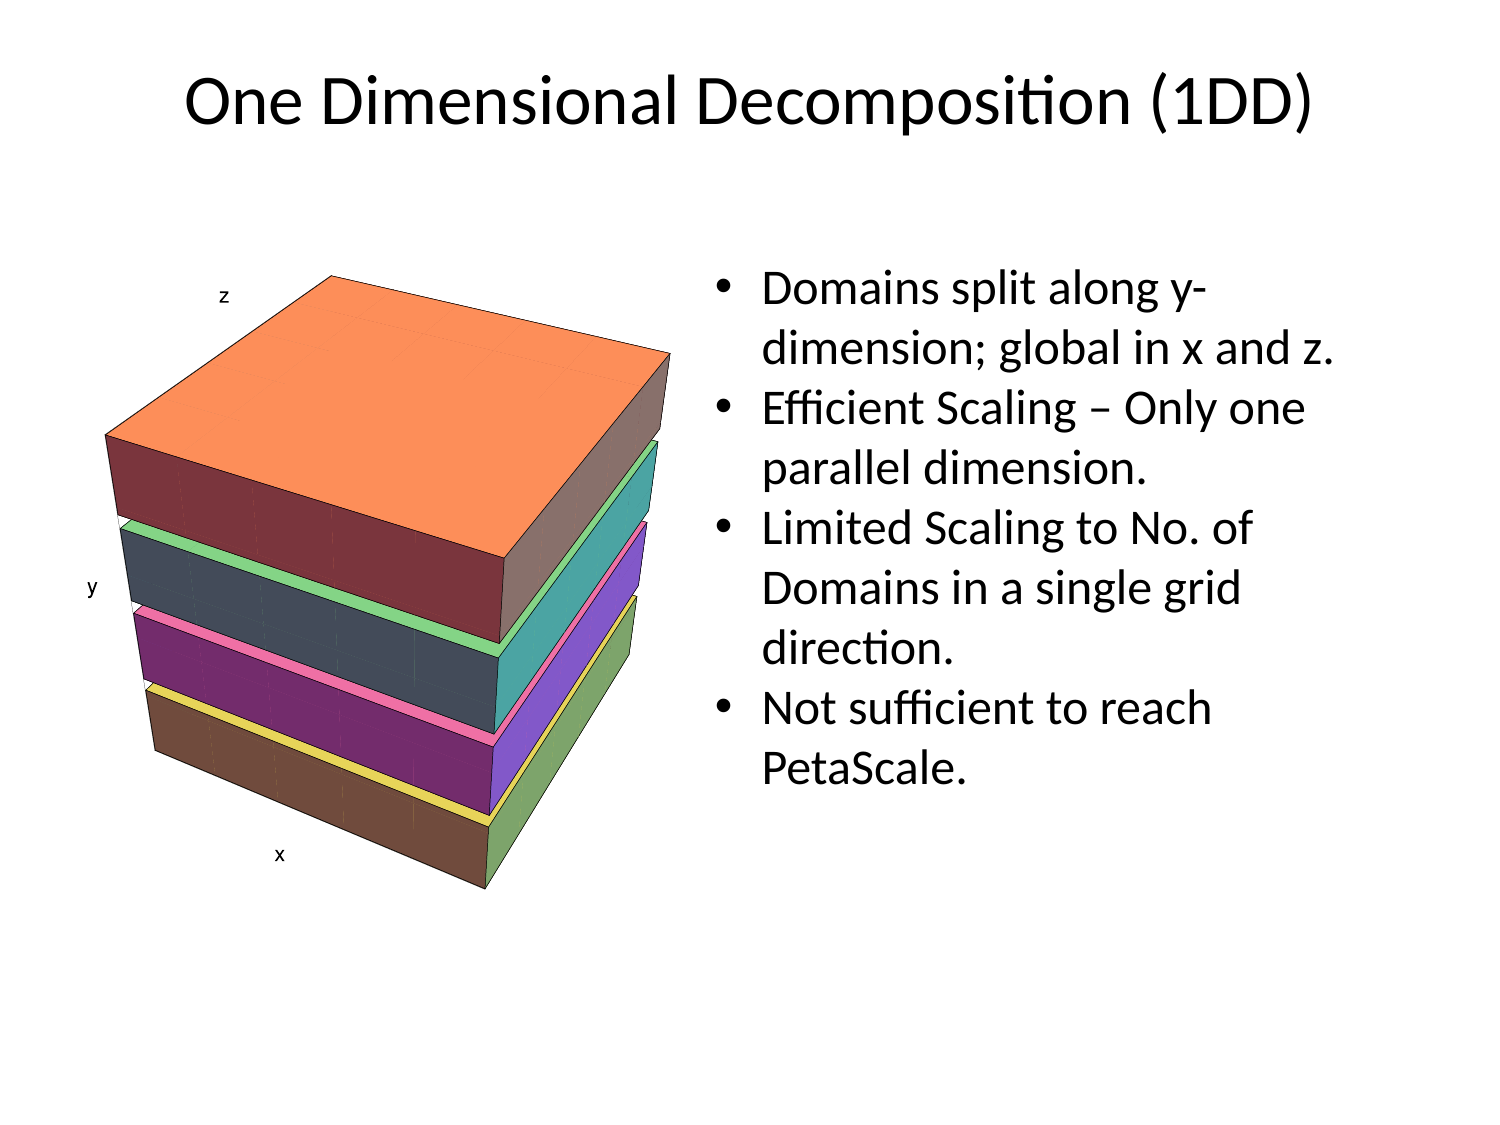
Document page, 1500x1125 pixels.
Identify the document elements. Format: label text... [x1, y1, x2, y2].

picture [87, 274, 674, 893]
text_box Domains split along y-dimension; global in x and z. Efficient Scaling – Only one parallel dimension. Limited Scaling to No. of Domains in a single grid direction. Not sufficient to reach PetaScale. [699, 187, 1425, 803]
title One Dimensional Decomposition (1DD) [75, 45, 1425, 233]
